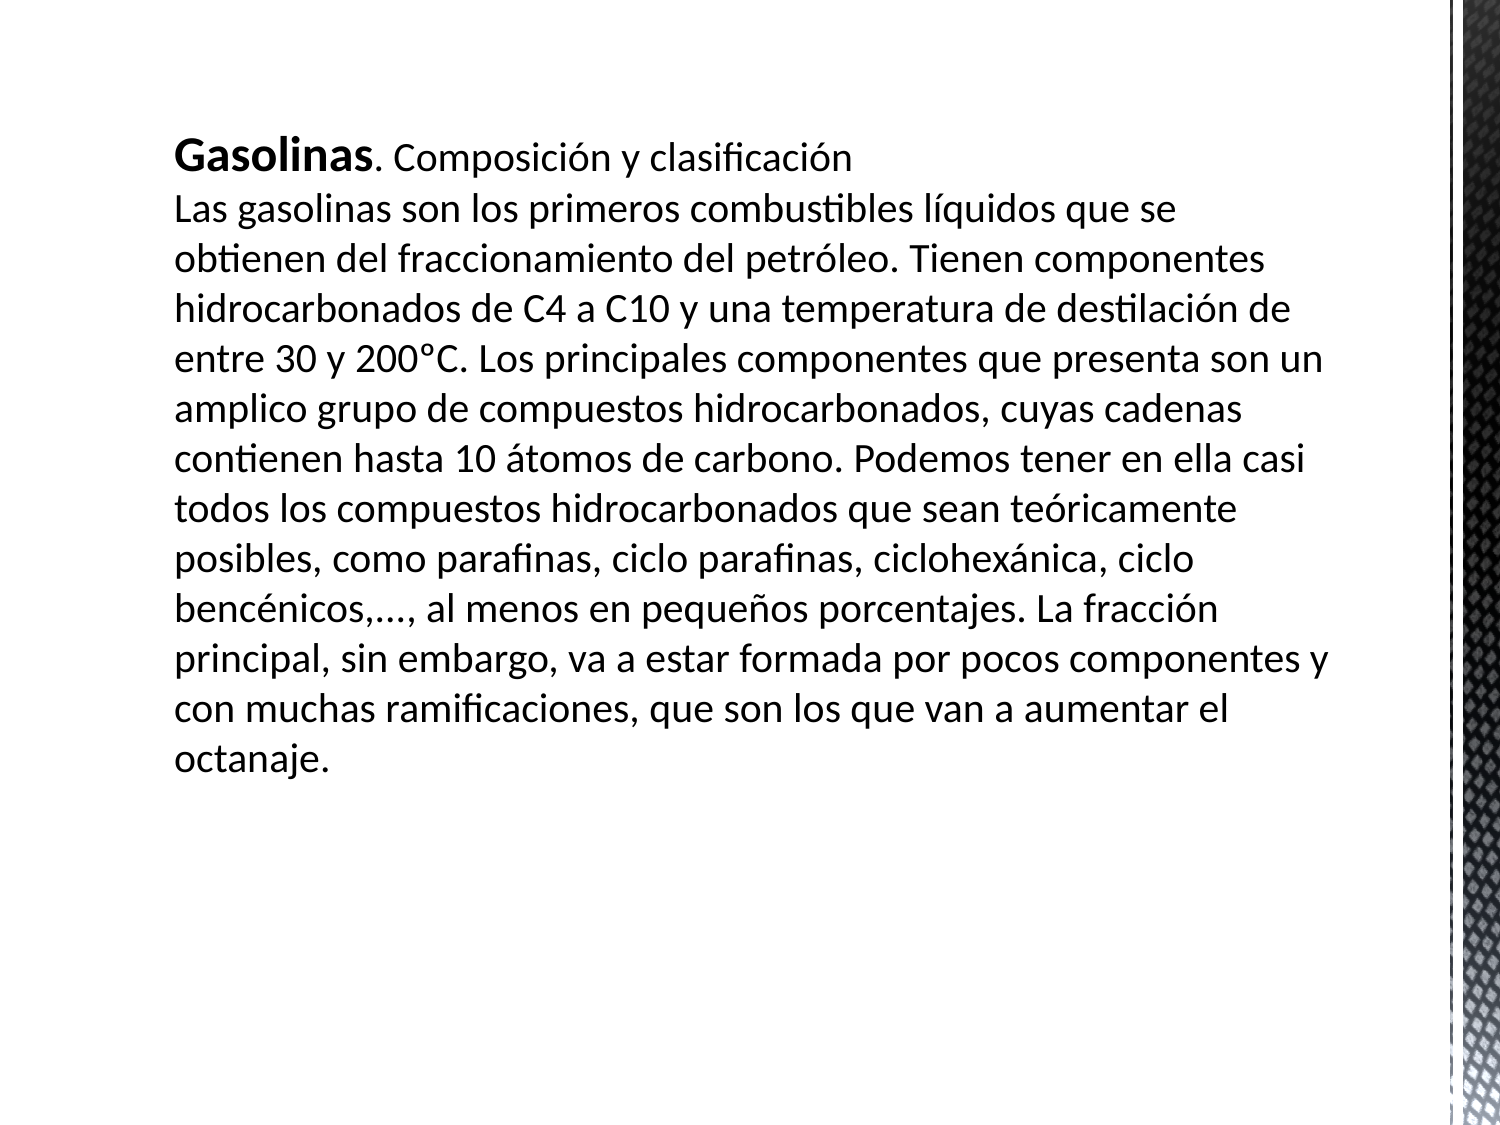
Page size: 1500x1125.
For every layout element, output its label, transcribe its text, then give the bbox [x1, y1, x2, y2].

text_box Gasolinas. Composición y clasificación Las gasolinas son los primeros combustibles líquidos que se obtienen del fraccionamiento del petróleo. Tienen componentes hidrocarbonados de C4 a C10 y una temperatura de destilación de entre 30 y 200ºC. Los principales componentes que presenta son un amplico grupo de compuestos hidrocarbonados, cuyas cadenas contienen hasta 10 átomos de carbono. Podemos tener en ella casi todos los compuestos hidrocarbonados que sean teóricamente posibles, como parafinas, ciclo parafinas, ciclohexánica, ciclo bencénicos,..., al menos en pequeños porcentajes. La fracción principal, sin embargo, va a estar formada por pocos componentes y con muchas ramificaciones, que son los que van a aumentar el octanaje. [159, 113, 1353, 789]
picture [1447, 0, 1500, 1125]
